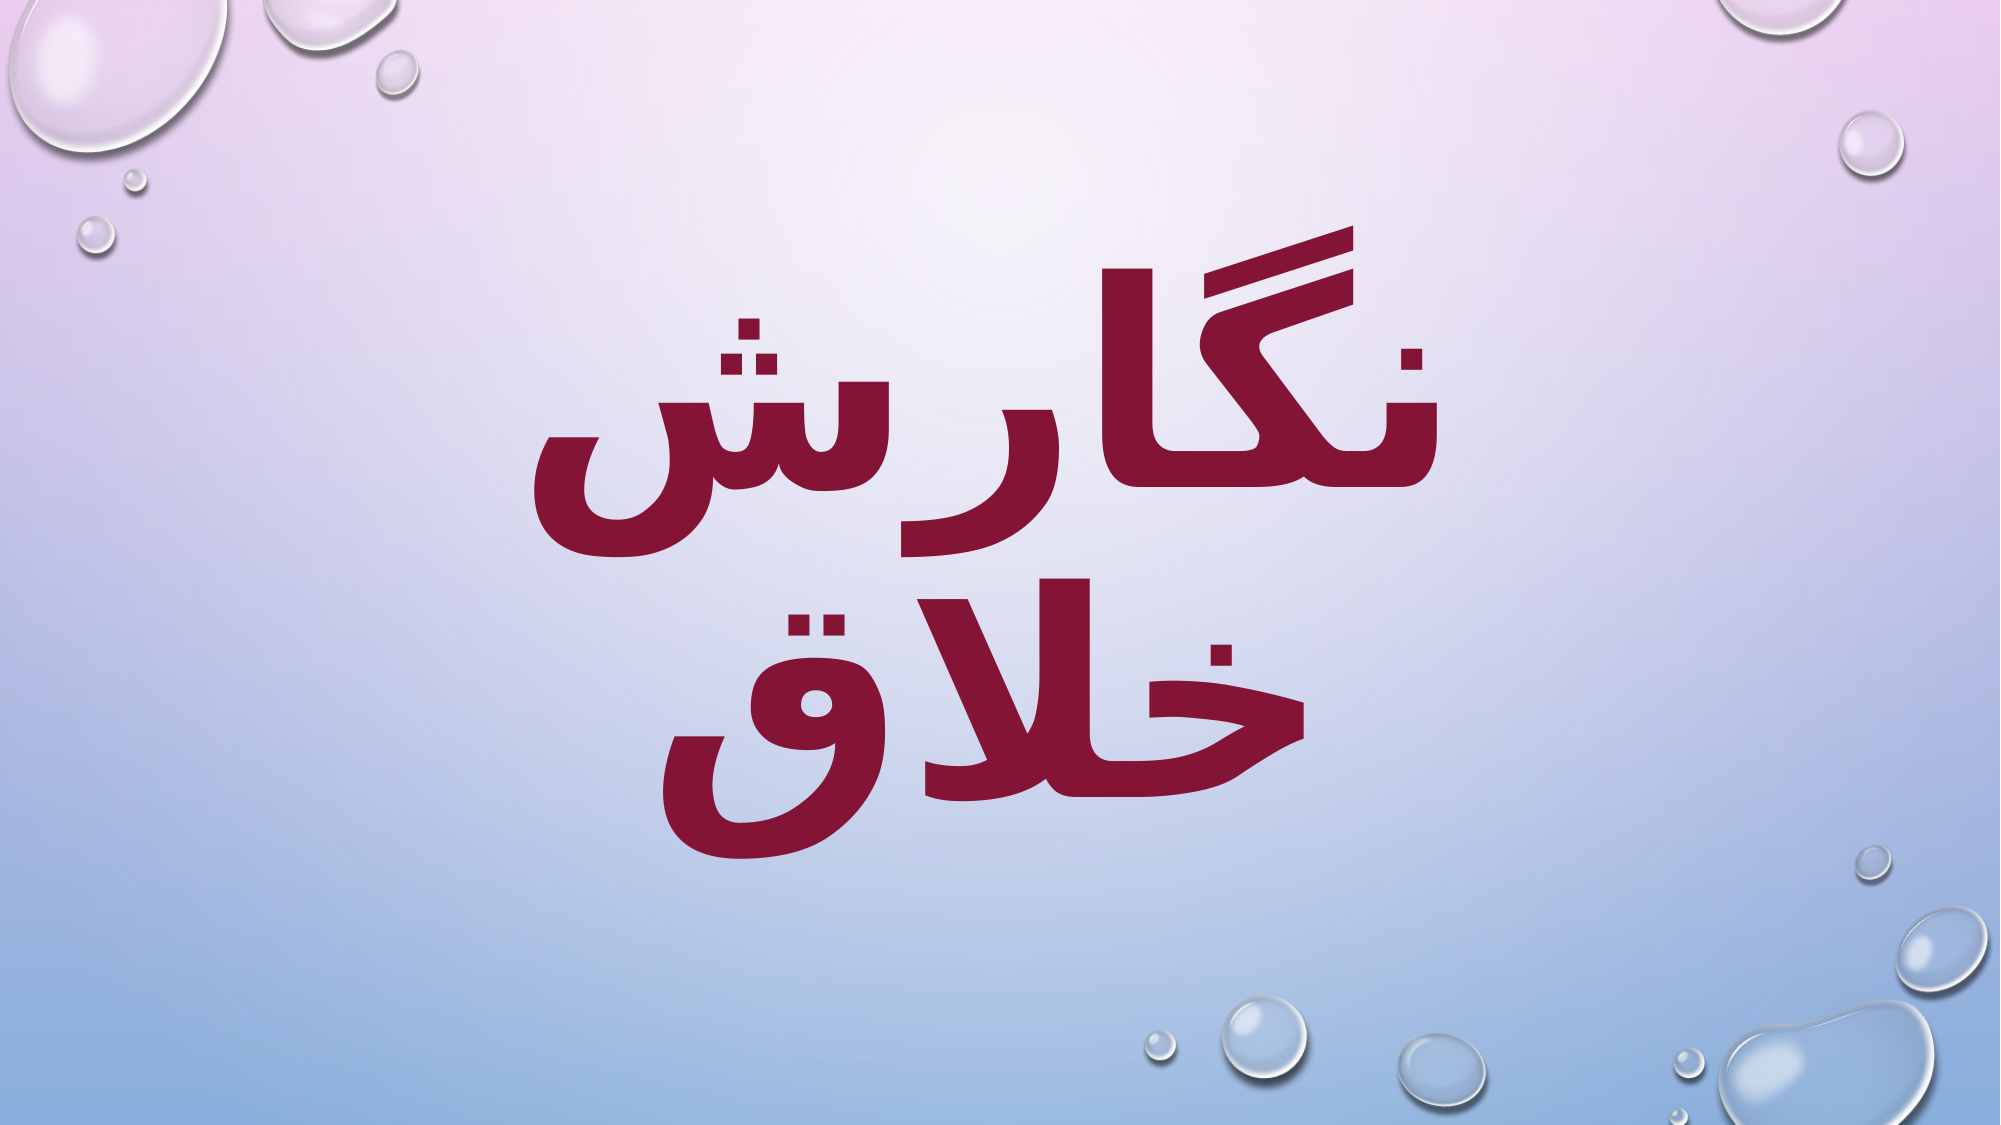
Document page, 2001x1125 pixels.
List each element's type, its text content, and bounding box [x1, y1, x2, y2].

picture [0, 0, 2000, 1125]
title نگارش خلاق [139, 418, 1840, 681]
